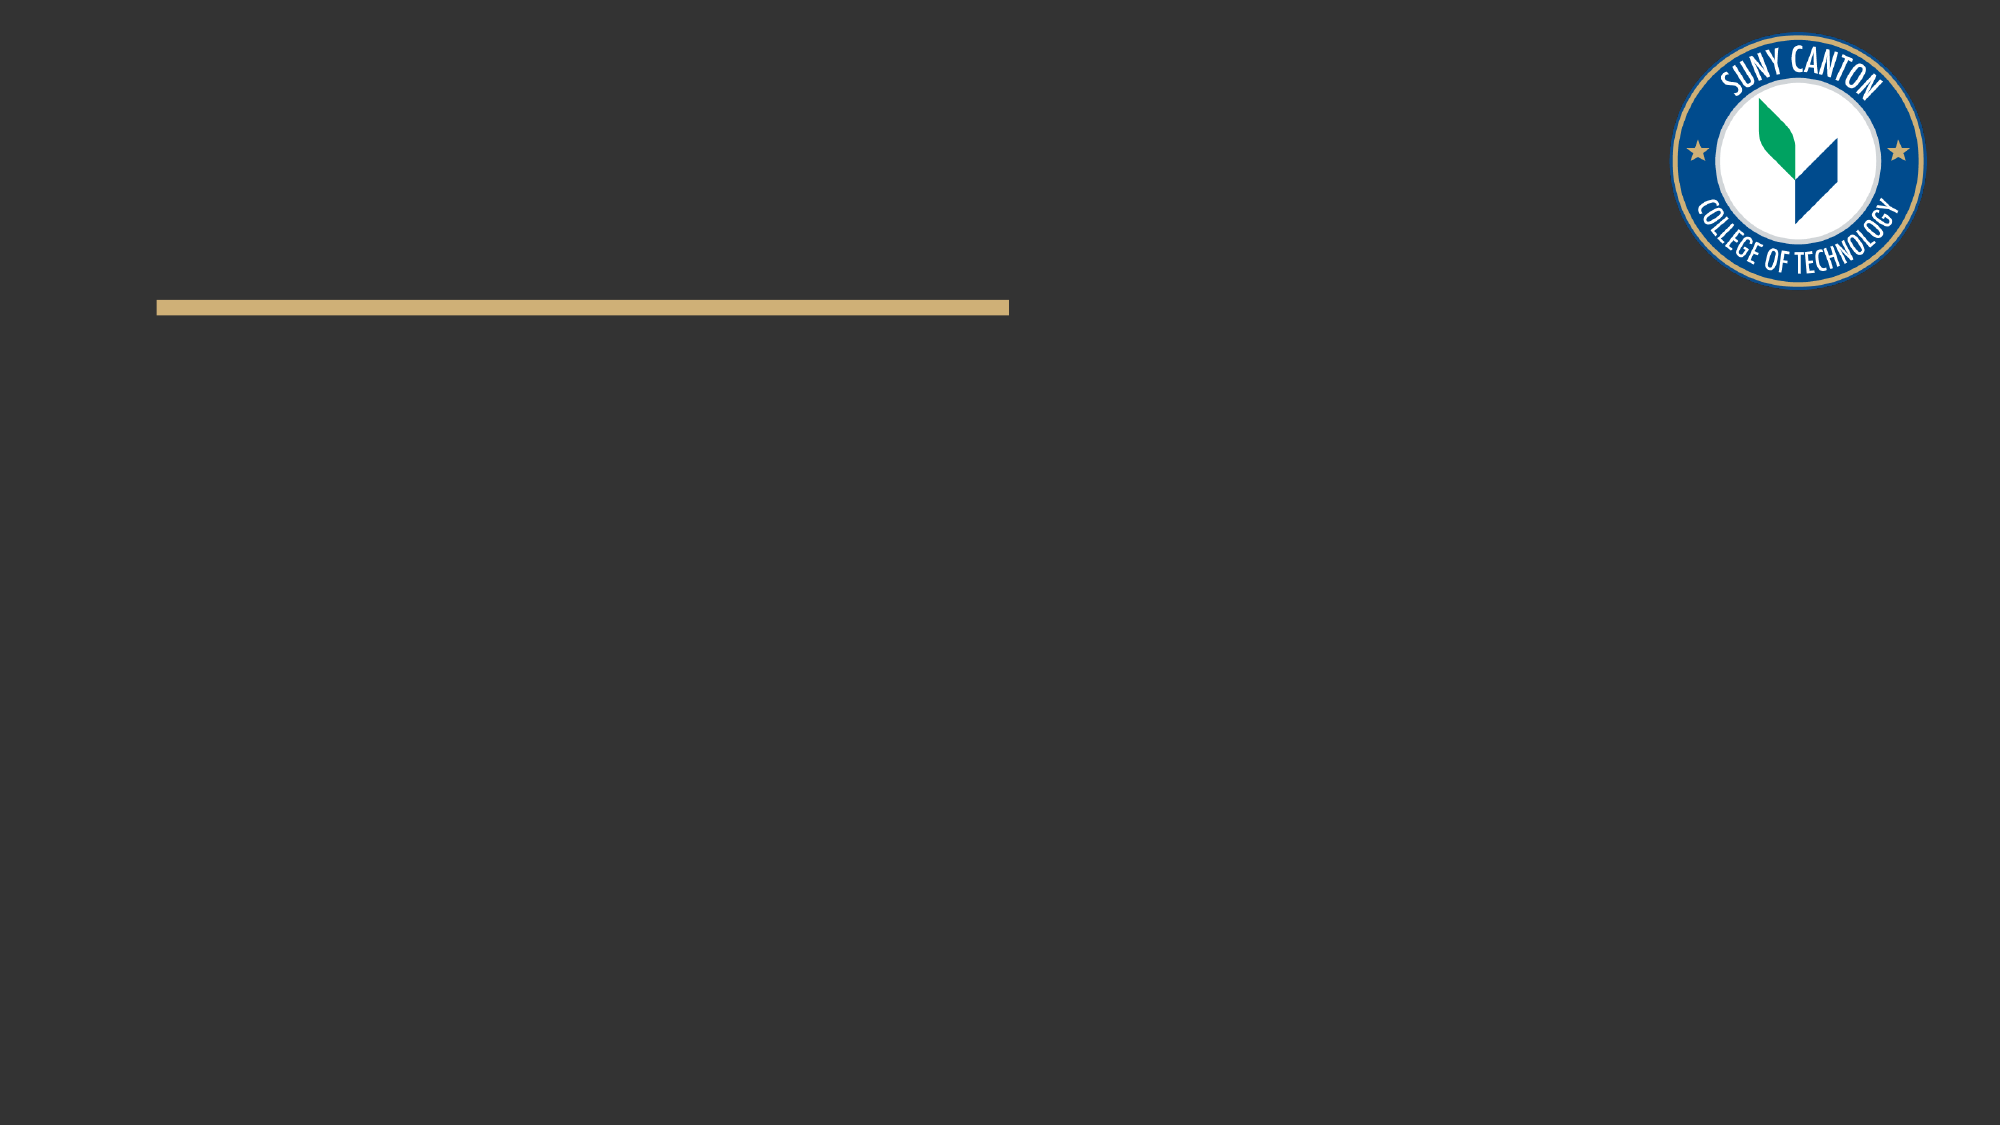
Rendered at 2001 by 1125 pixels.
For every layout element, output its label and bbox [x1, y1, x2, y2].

picture [1656, 22, 1940, 300]
